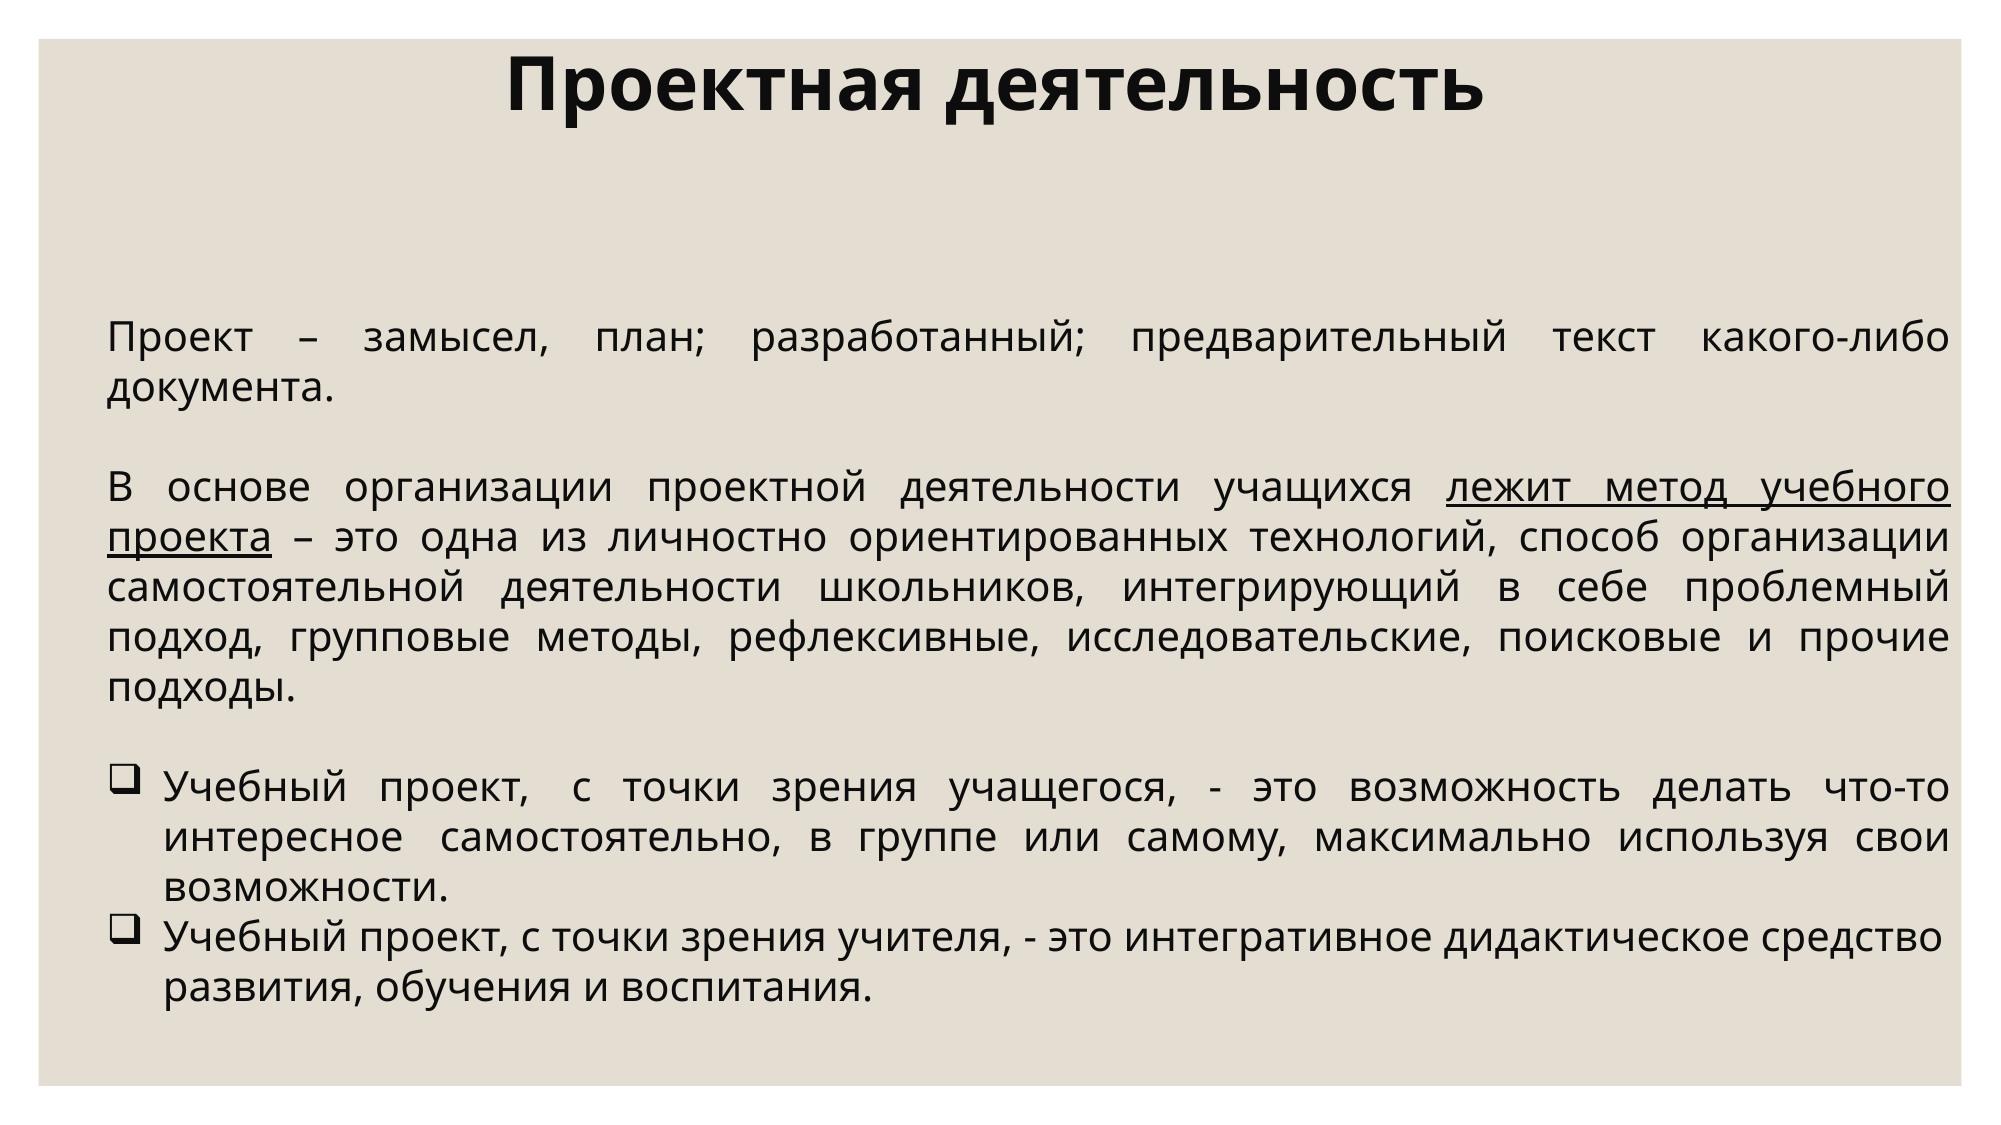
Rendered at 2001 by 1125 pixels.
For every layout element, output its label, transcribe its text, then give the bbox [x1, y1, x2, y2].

title Проектная деятельность [320, 54, 1671, 208]
text_box Проект – замысел, план; разработанный; предварительный текст какого-либо документа. В основе организации проектной деятельности учащихся лежит метод учебного проекта – это одна из личностно ориентированных технологий, способ организации самостоятельной деятельности школьников, интегрирующий в себе проблемный подход, групповые методы, рефлексивные, исследовательские, поисковые и прочие подходы. Учебный проект, с точки зрения учащегося, - это возможность делать что-то интересное самостоятельно, в группе или самому, максимально используя свои возможности. Учебный проект, с точки зрения учителя, - это интегративное дидактическое средство развития, обучения и воспитания. [91, 302, 1966, 1118]
